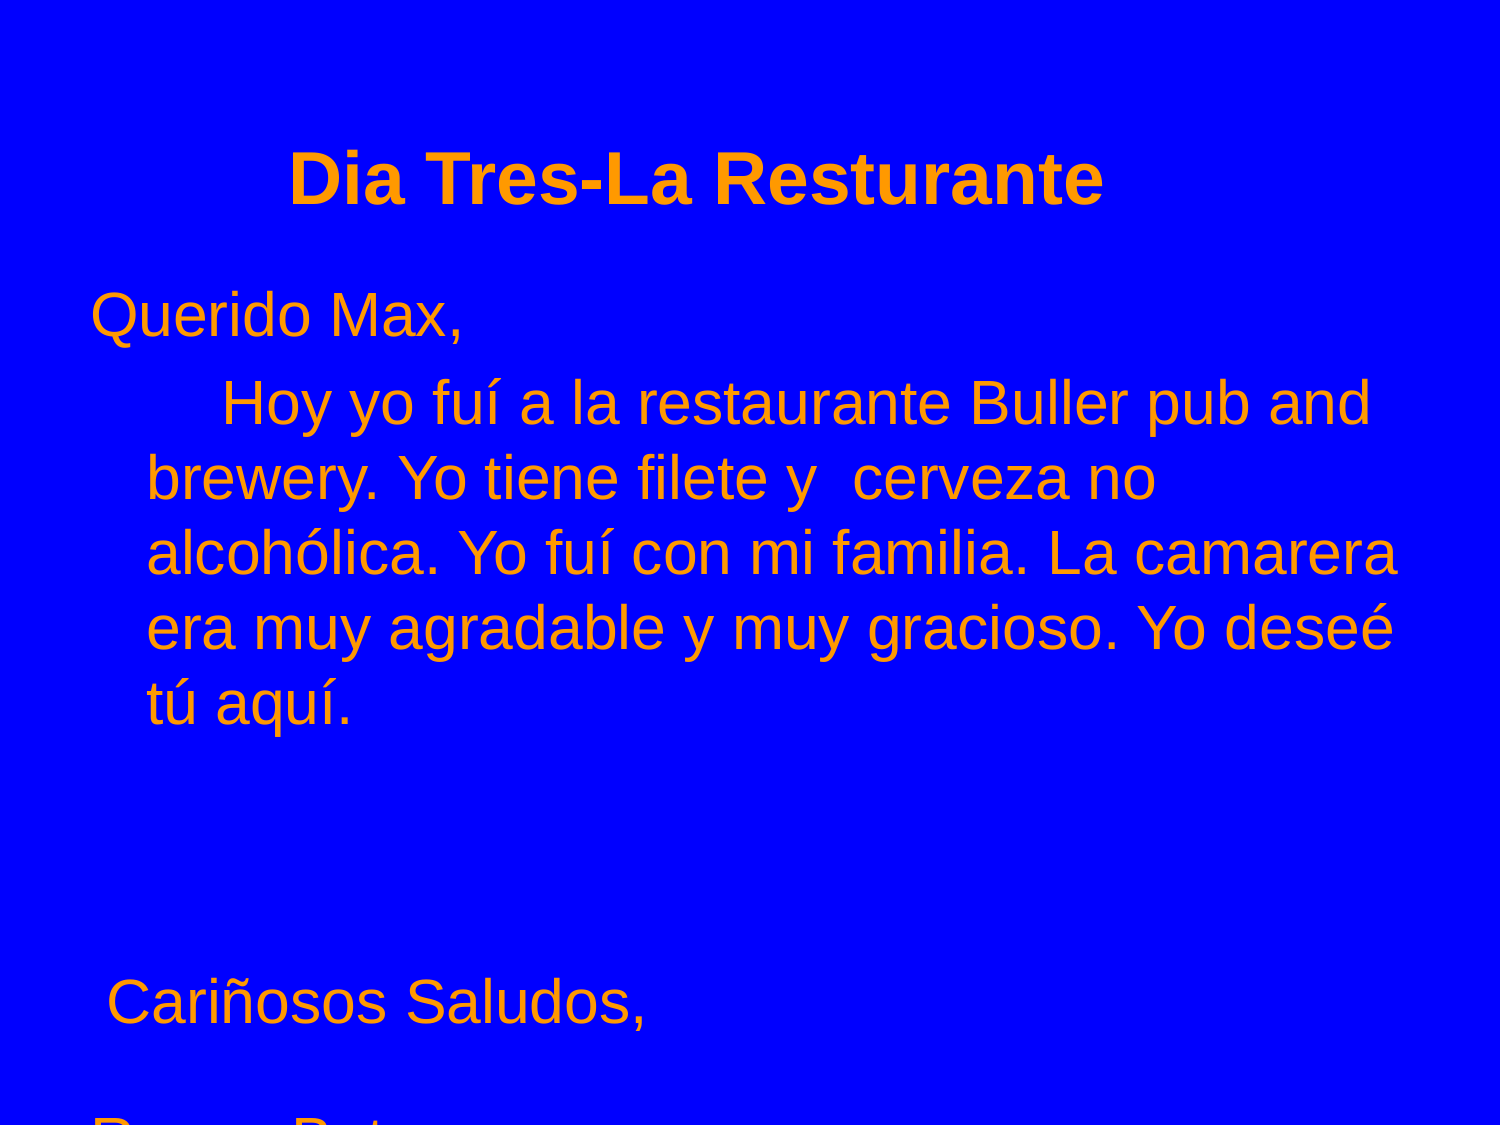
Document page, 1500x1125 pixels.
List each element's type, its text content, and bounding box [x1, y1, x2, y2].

list Querido Max, Hoy yo fuí a la restaurante Buller pub and brewery. Yo tiene filete y cerveza no alcohólica. Yo fuí con mi familia. La camarera era muy agradable y muy gracioso. Yo deseé tú aquí. Cariñosos Saludos, Ronan Bates [75, 259, 1425, 1125]
title Dia Tres-La Resturante [235, 16, 1500, 235]
